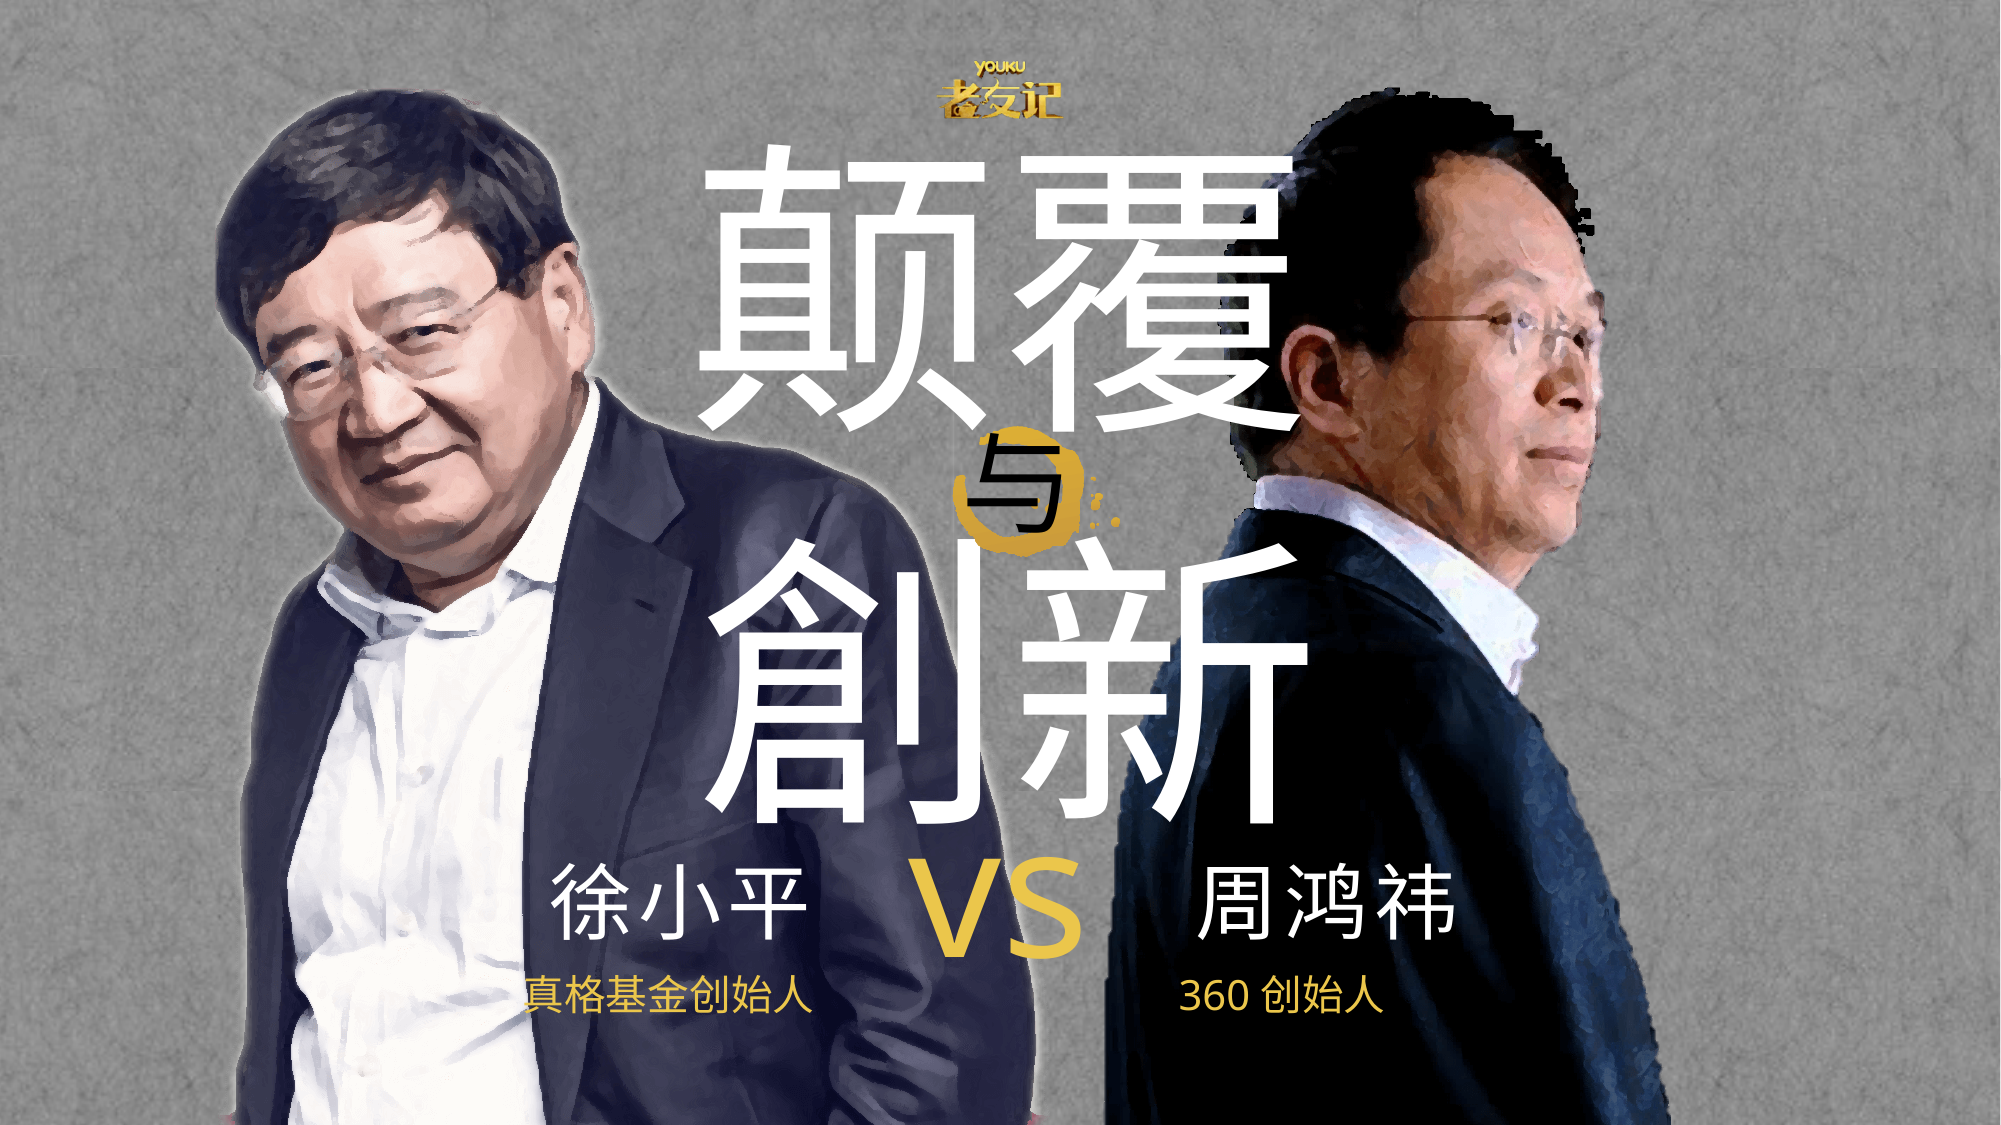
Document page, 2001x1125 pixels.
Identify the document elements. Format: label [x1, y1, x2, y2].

picture [0, 0, 2001, 1125]
text_box [947, 405, 1120, 557]
